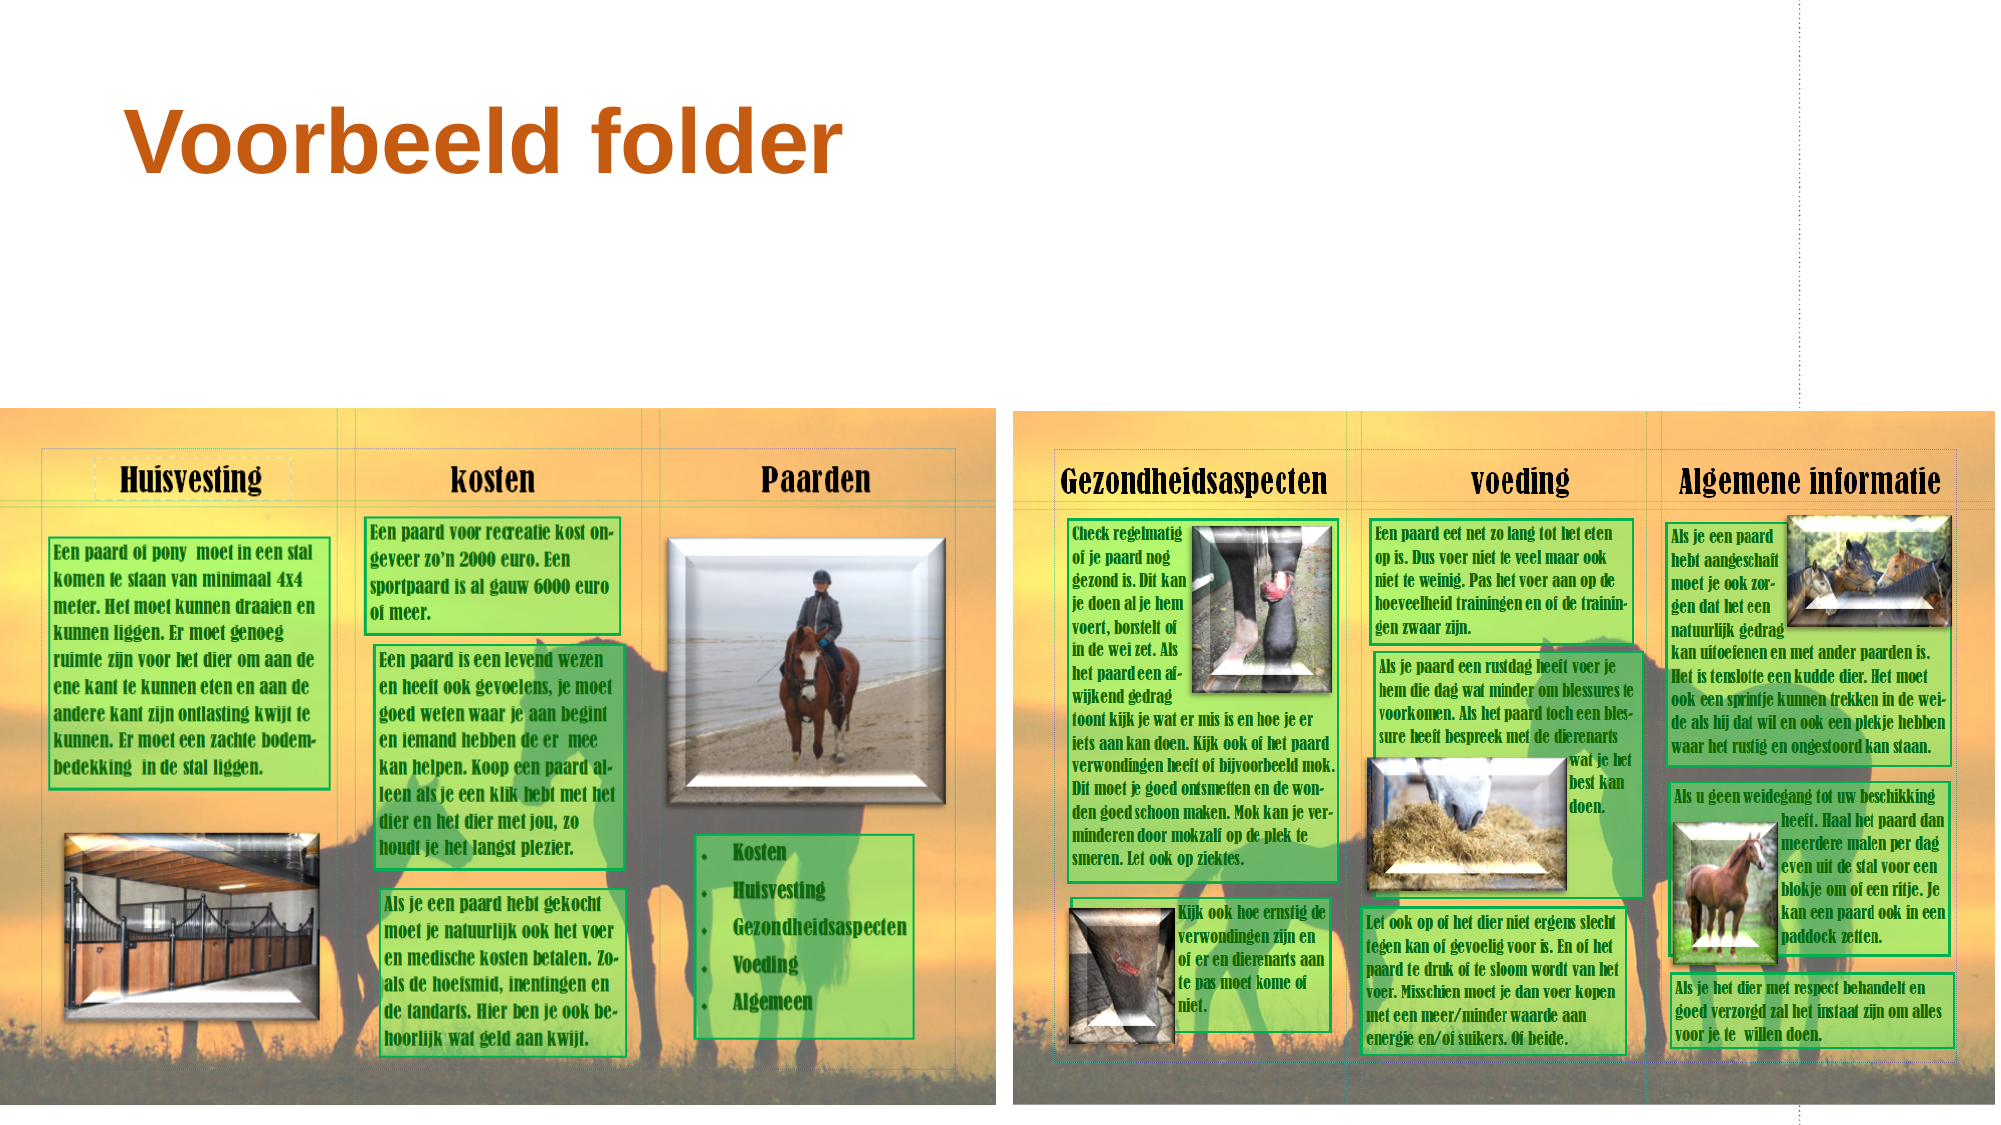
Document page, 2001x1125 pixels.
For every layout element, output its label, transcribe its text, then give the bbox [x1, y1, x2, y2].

title Voorbeeld folder [124, 94, 1607, 272]
picture [1013, 0, 2001, 1125]
picture [0, 408, 996, 1105]
